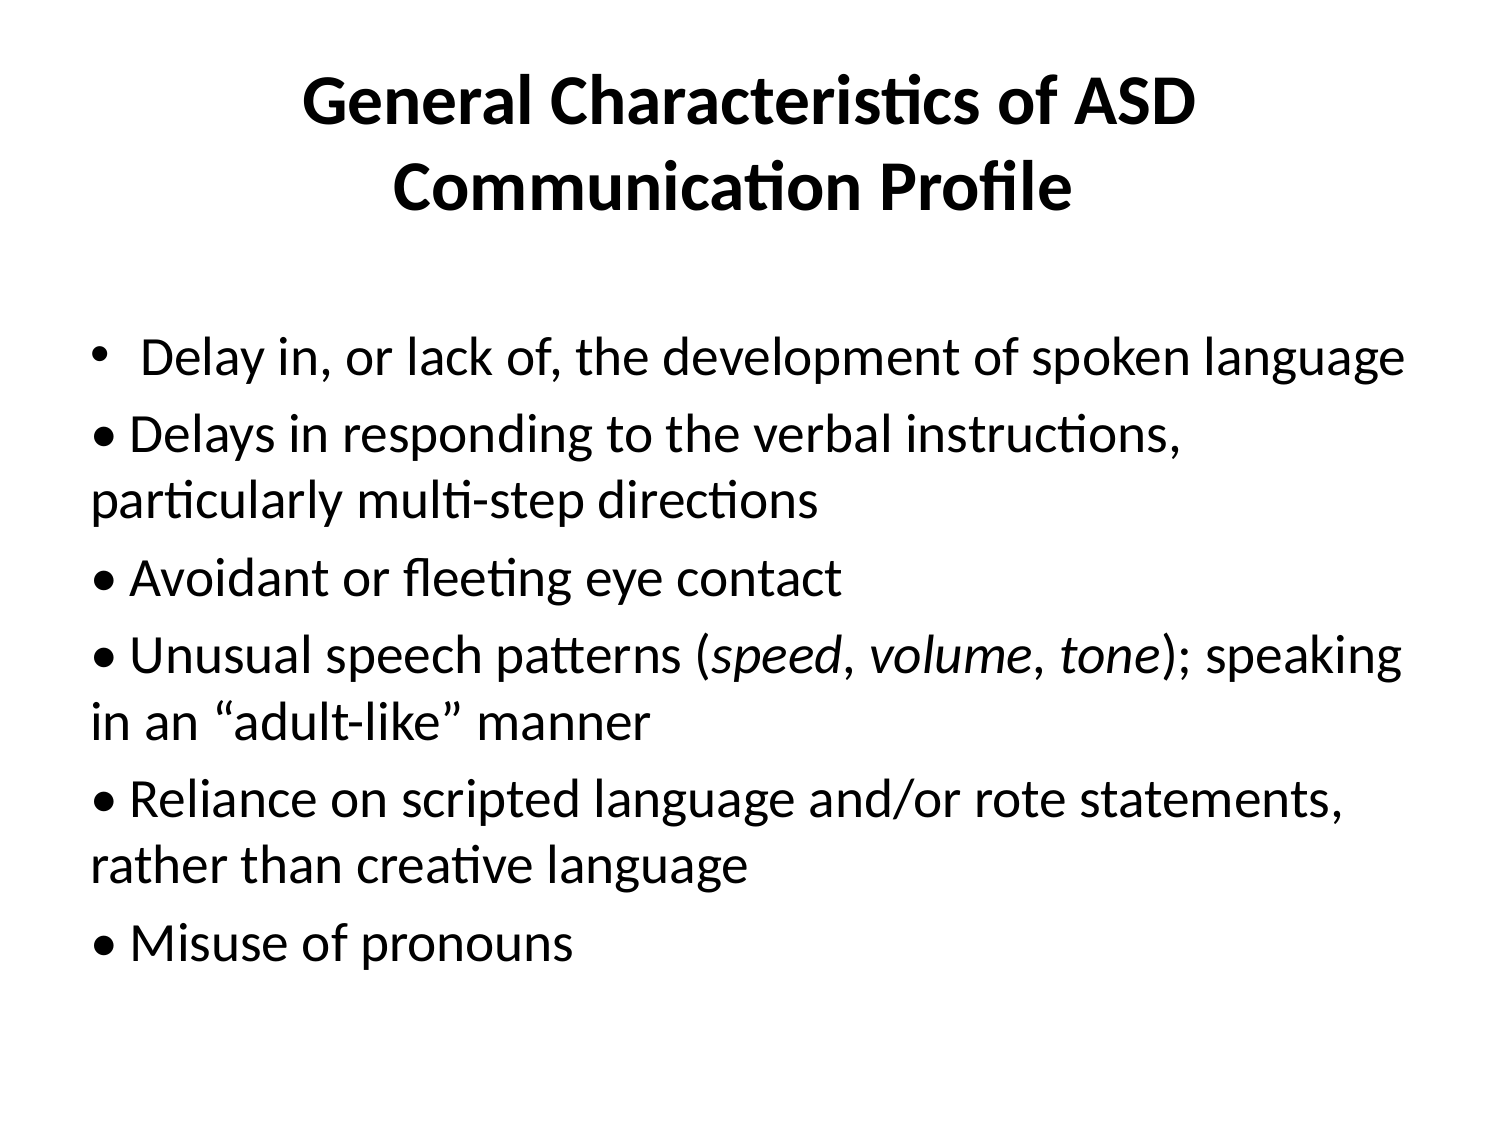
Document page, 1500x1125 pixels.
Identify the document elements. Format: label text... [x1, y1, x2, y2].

list Delay in, or lack of, the development of spoken language • Delays in responding to the verbal instructions, particularly multi-step directions • Avoidant or fleeting eye contact • Unusual speech patterns (speed, volume, tone); speaking in an “adult-like” manner • Reliance on scripted language and/or rote statements, rather than creative language • Misuse of pronouns [75, 312, 1425, 1055]
title General Characteristics of ASD Communication Profile [75, 45, 1425, 233]
